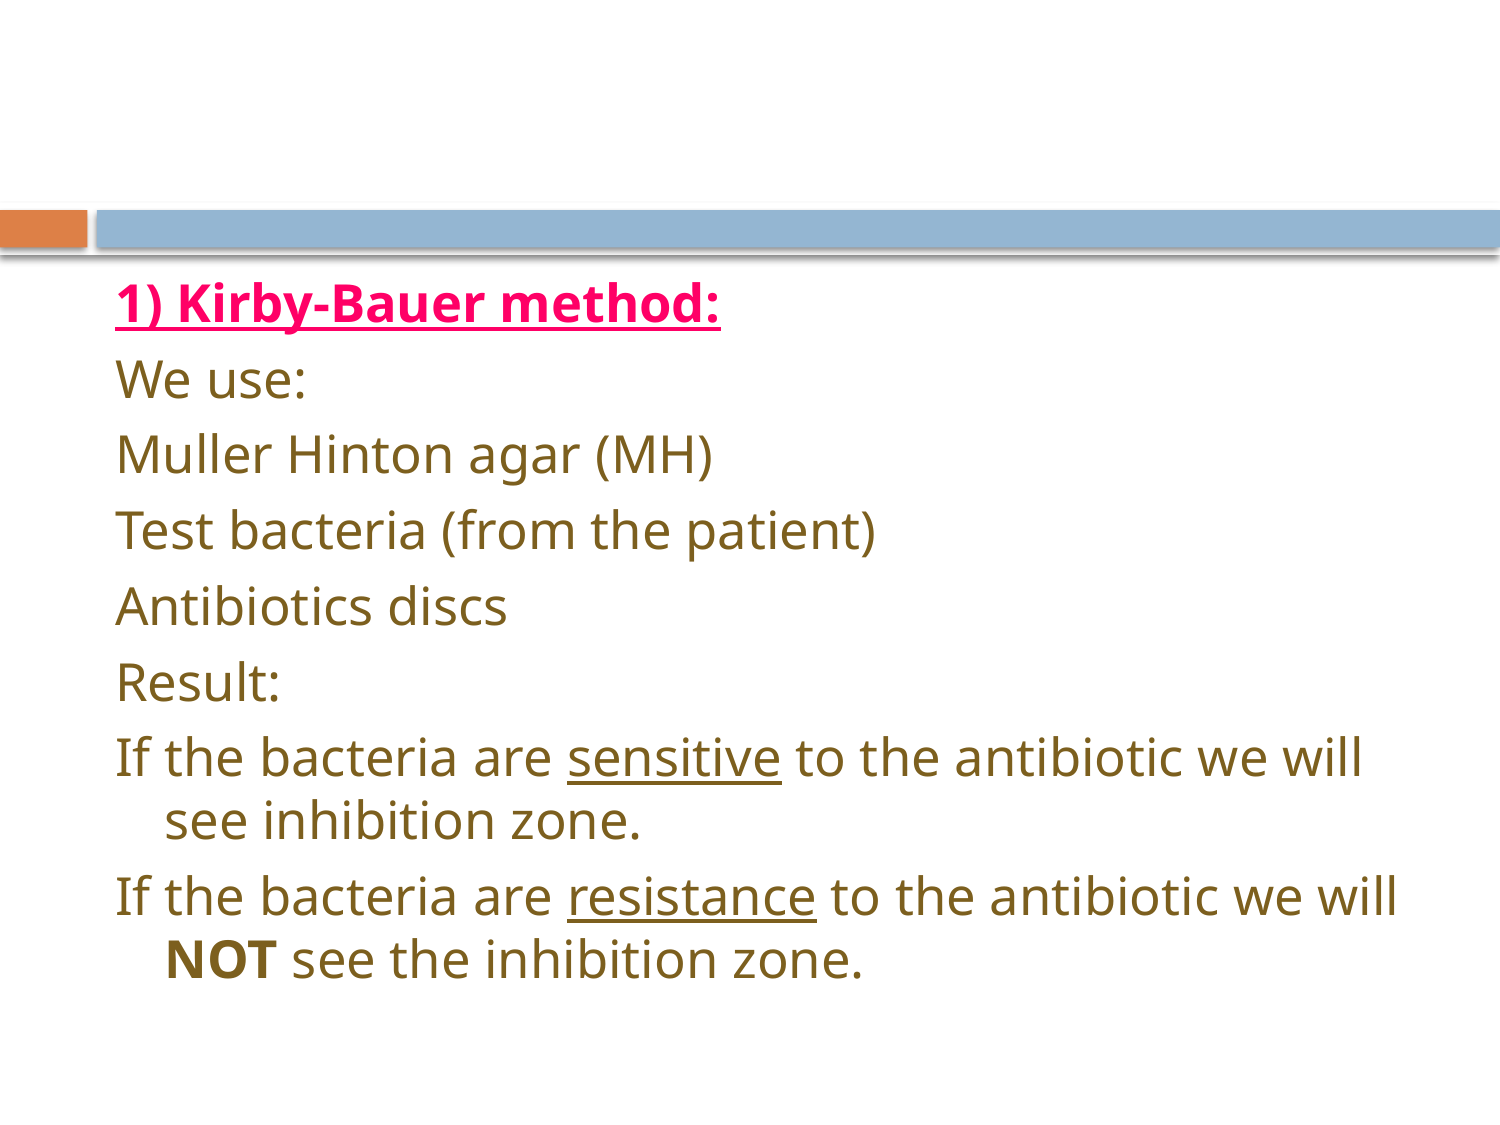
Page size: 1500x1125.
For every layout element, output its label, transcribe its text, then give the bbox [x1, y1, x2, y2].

list 1) Kirby-Bauer method: We use: Muller Hinton agar (MH) Test bacteria (from the patient) Antibiotics discs Result: If the bacteria are sensitive to the antibiotic we will see inhibition zone. If the bacteria are resistance to the antibiotic we will NOT see the inhibition zone. [100, 262, 1438, 1000]
